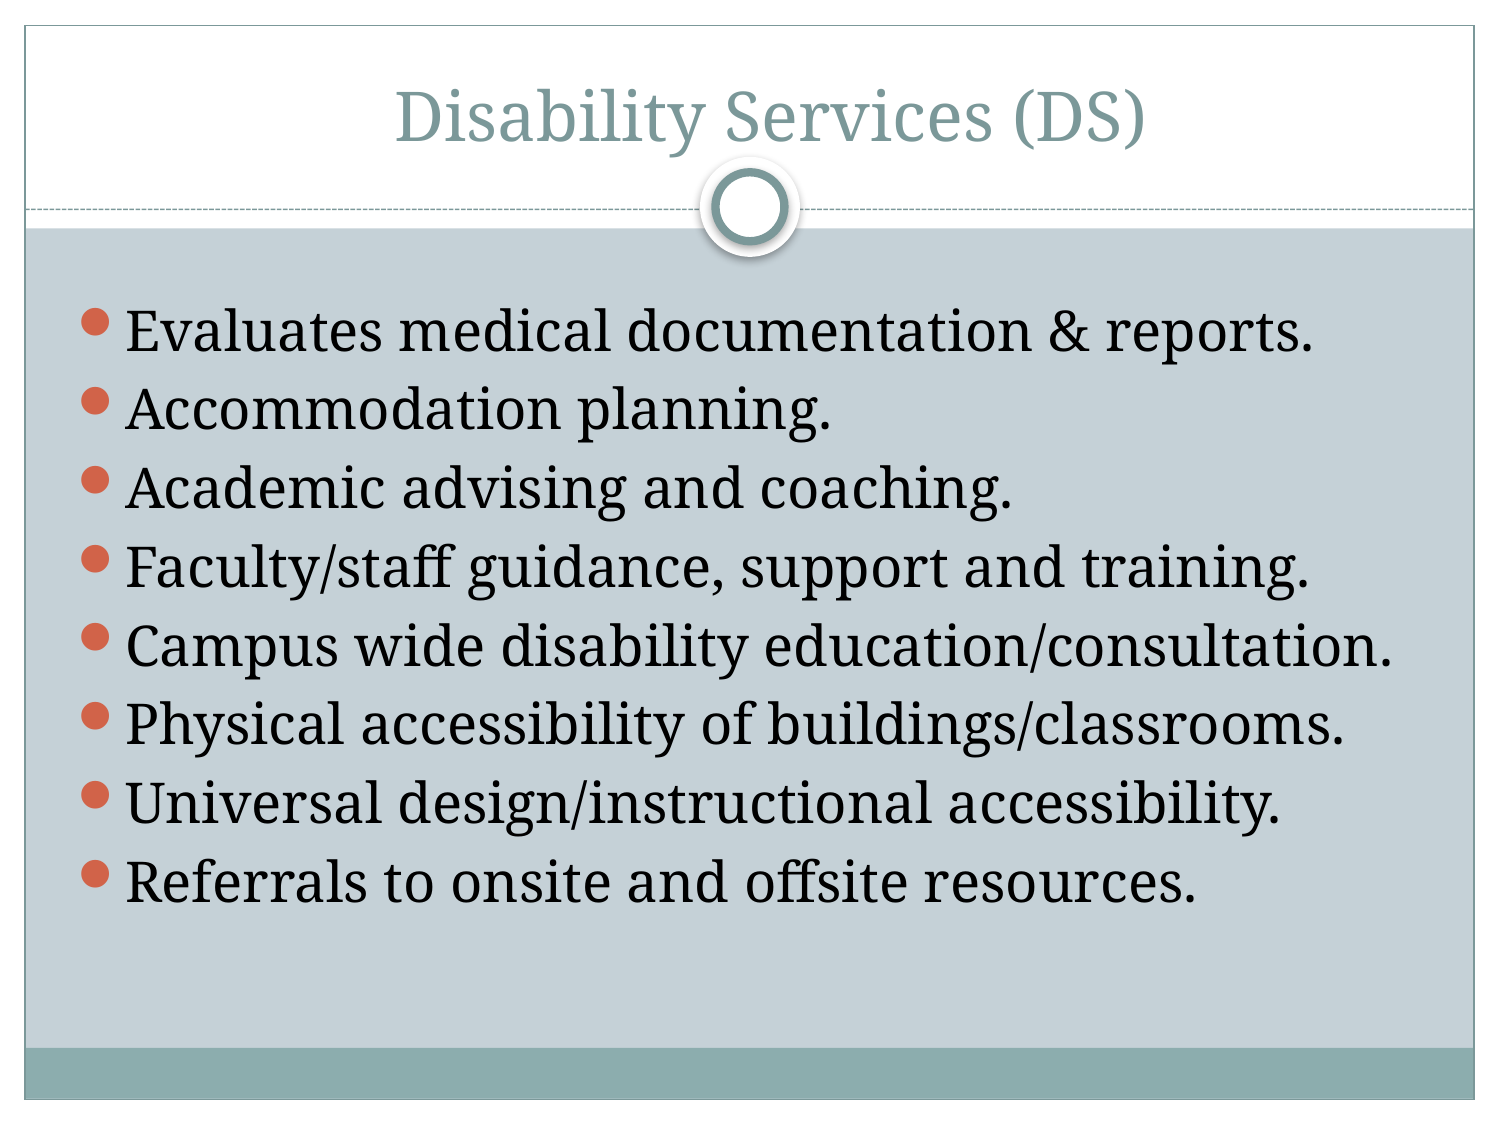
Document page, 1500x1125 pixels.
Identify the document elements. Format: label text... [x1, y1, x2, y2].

title Disability Services (DS) [200, 0, 1343, 163]
list Evaluates medical documentation & reports. Accommodation planning. Academic advising and coaching. Faculty/staff guidance, support and training. Campus wide disability education/consultation. Physical accessibility of buildings/classrooms. Universal design/instructional accessibility. Referrals to onsite and offsite resources. [62, 287, 1425, 1100]
